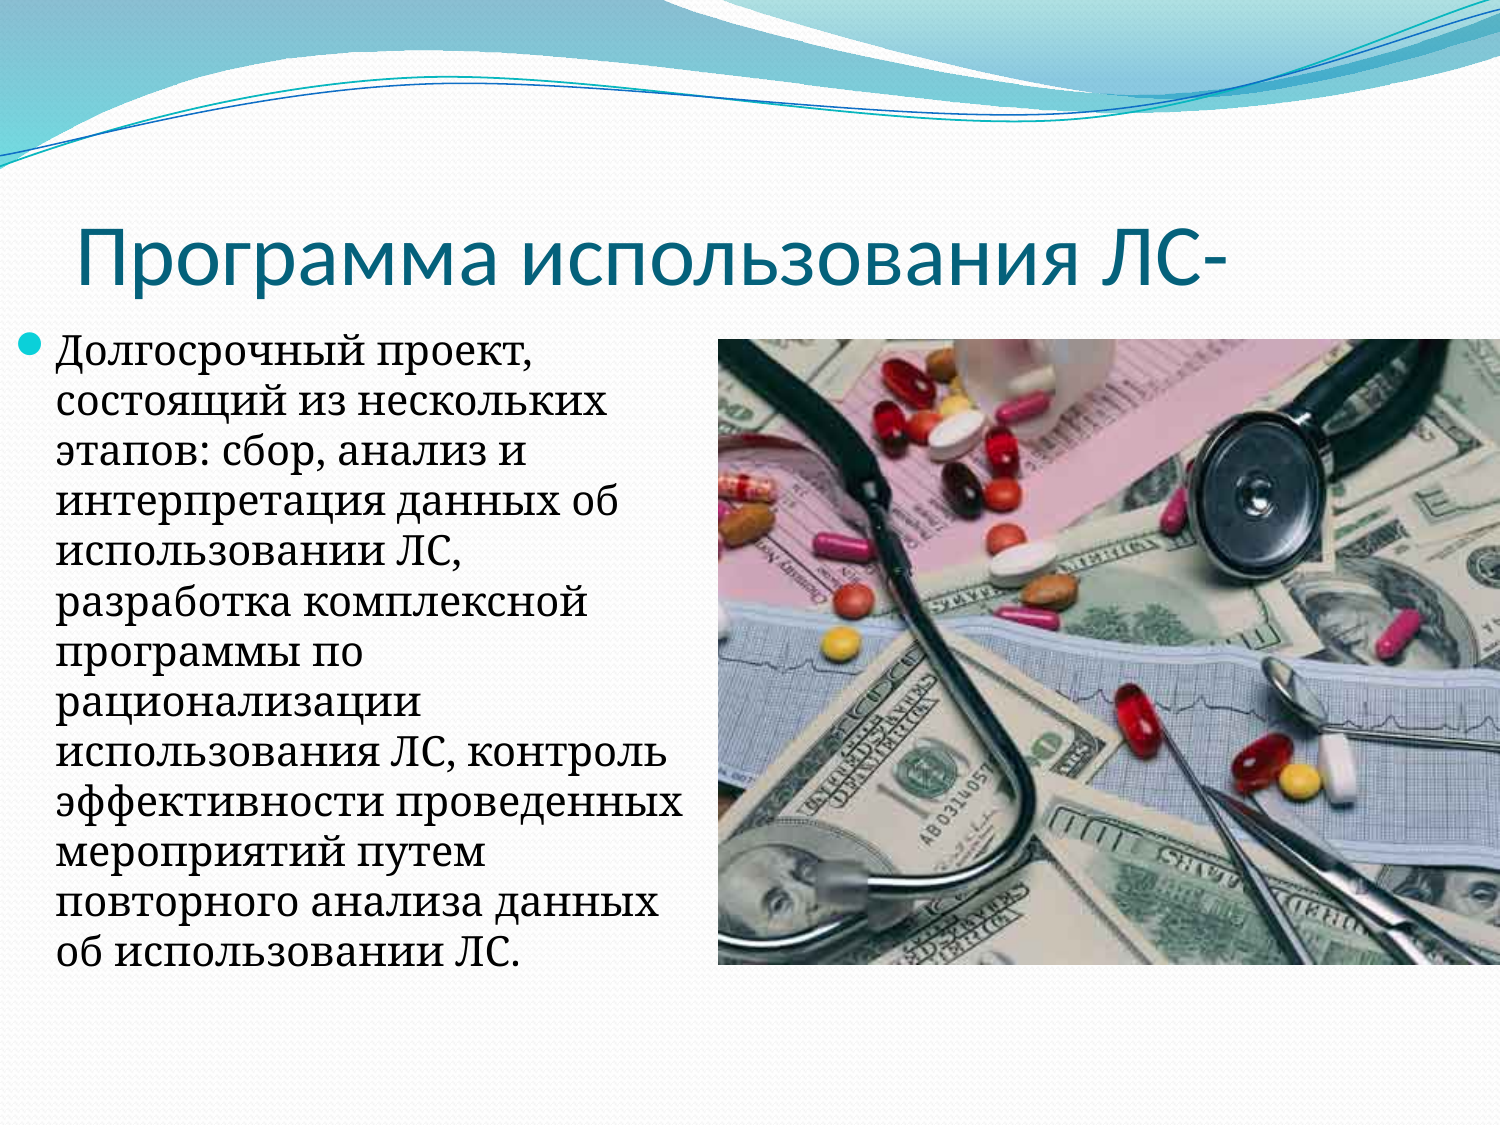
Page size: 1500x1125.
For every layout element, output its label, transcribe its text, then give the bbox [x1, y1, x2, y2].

list Долгосрочный проект, состоящий из нескольких этапов: сбор, анализ и интерпретация данных об использовании ЛС, разработка комплексной программы по рационализации использования ЛС, контроль эффективности проведенных мероприятий путем повторного анализа данных об использовании ЛС. [0, 316, 699, 1037]
title Программа использования ЛС- [75, 115, 1425, 303]
picture [718, 339, 1500, 966]
